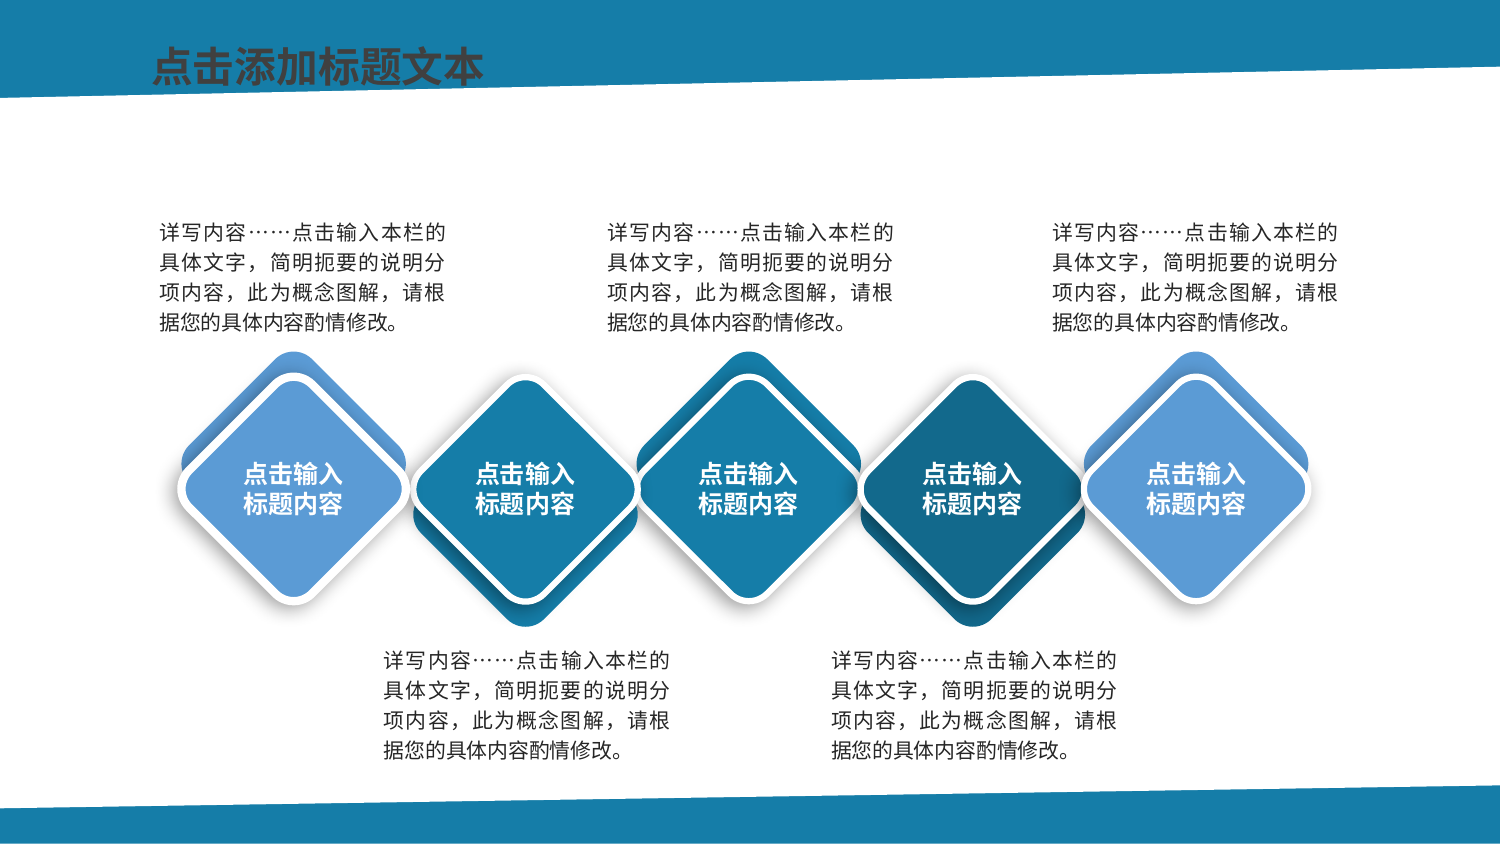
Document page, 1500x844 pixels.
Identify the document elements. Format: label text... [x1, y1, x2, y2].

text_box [661, 376, 836, 576]
text_box 详写内容……点击输入本栏的具体文字，简明扼要的说明分项内容，此为概念图解，请根据您的具体内容酌情修改。 [1052, 214, 1339, 335]
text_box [1109, 376, 1284, 576]
text_box 详写内容……点击输入本栏的具体文字，简明扼要的说明分项内容，此为概念图解，请根据您的具体内容酌情修改。 [383, 643, 671, 764]
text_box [438, 402, 613, 602]
text_box 点击添加标题文本 [136, 33, 501, 99]
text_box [885, 402, 1060, 602]
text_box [206, 376, 381, 576]
text_box 详写内容……点击输入本栏的具体文字，简明扼要的说明分项内容，此为概念图解，请根据您的具体内容酌情修改。 [159, 214, 446, 335]
text_box 详写内容……点击输入本栏的具体文字，简明扼要的说明分项内容，此为概念图解，请根据您的具体内容酌情修改。 [607, 214, 894, 335]
text_box 详写内容……点击输入本栏的具体文字，简明扼要的说明分项内容，此为概念图解，请根据您的具体内容酌情修改。 [830, 643, 1118, 764]
